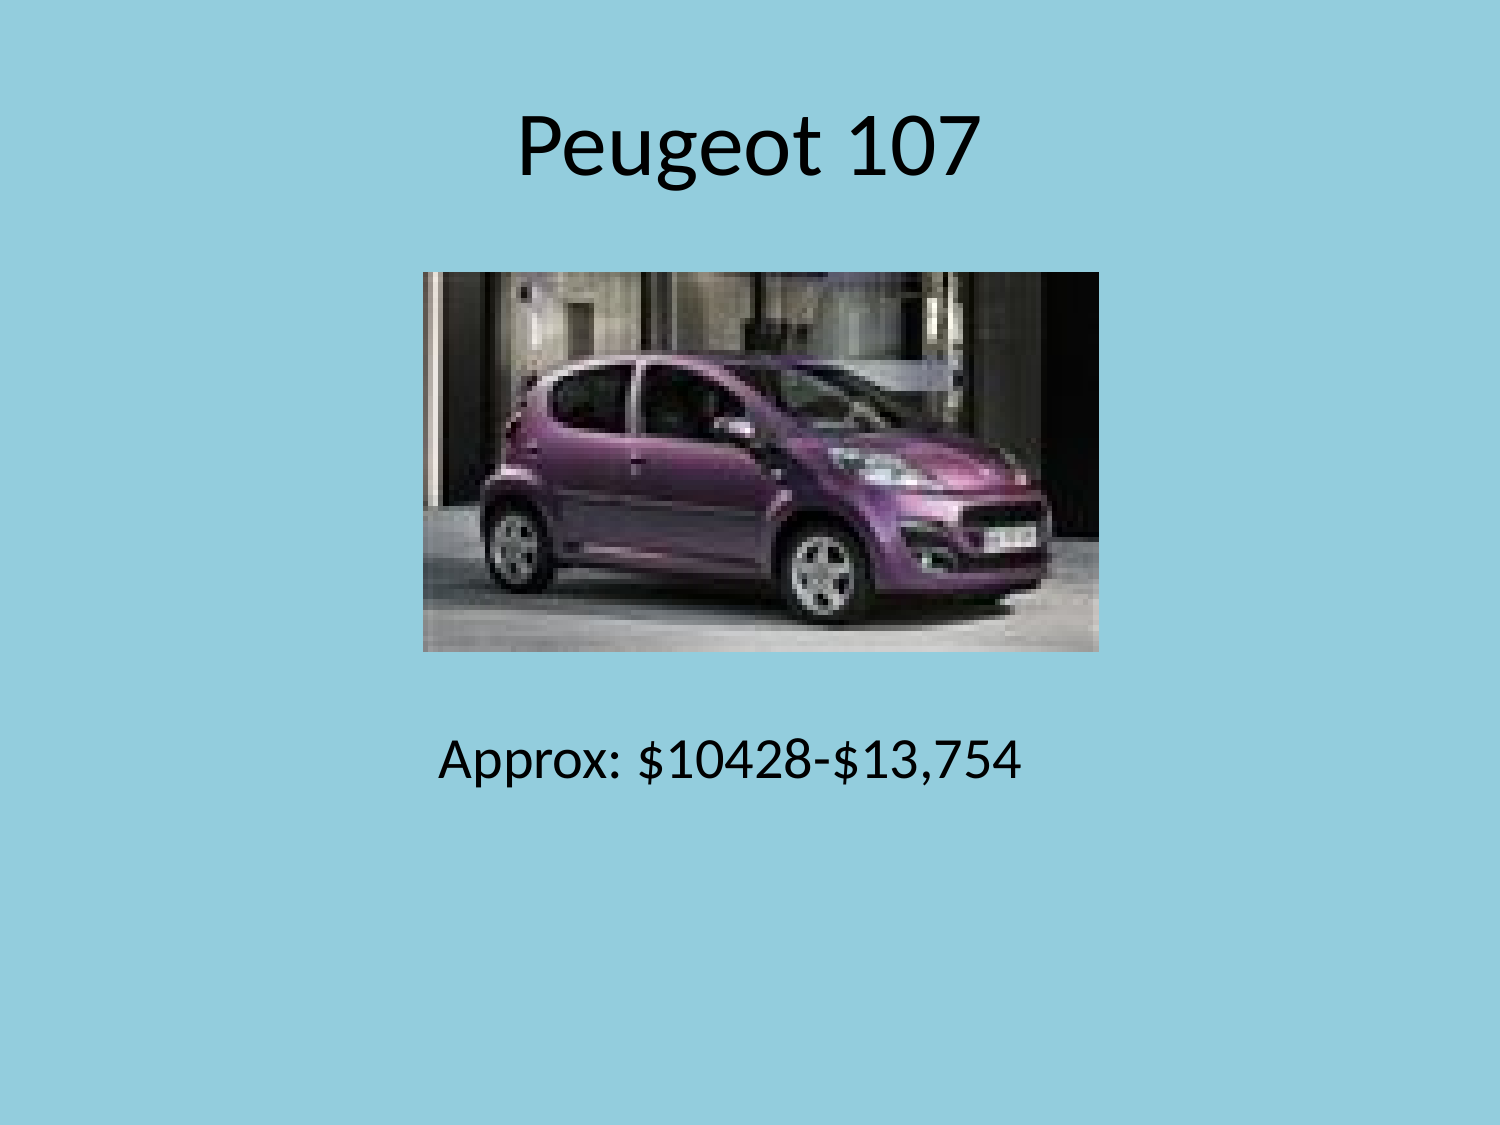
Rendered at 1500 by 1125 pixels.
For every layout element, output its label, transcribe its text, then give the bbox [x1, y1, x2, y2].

picture [423, 272, 1099, 652]
list [75, 262, 1425, 1005]
text_box Approx: $10428-$13,754 [424, 712, 1100, 798]
title Peugeot 107 [75, 45, 1425, 233]
